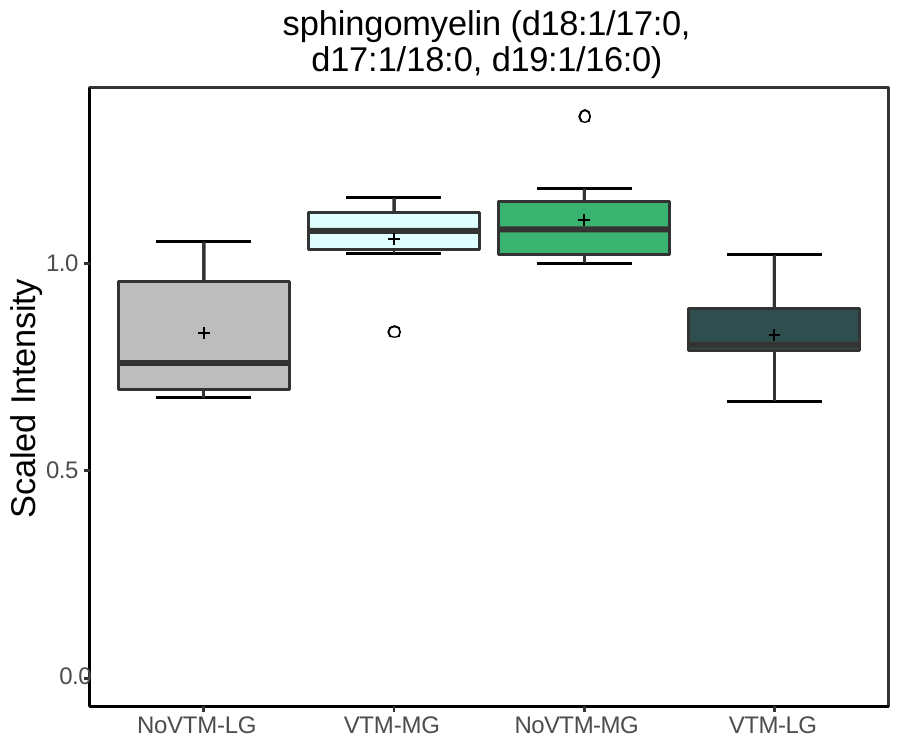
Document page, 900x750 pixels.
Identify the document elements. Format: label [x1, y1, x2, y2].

text_box [1, 245, 82, 521]
title [130, 0, 770, 86]
footer [57, 661, 95, 750]
slide_number [134, 713, 275, 750]
text_box [83, 86, 891, 738]
